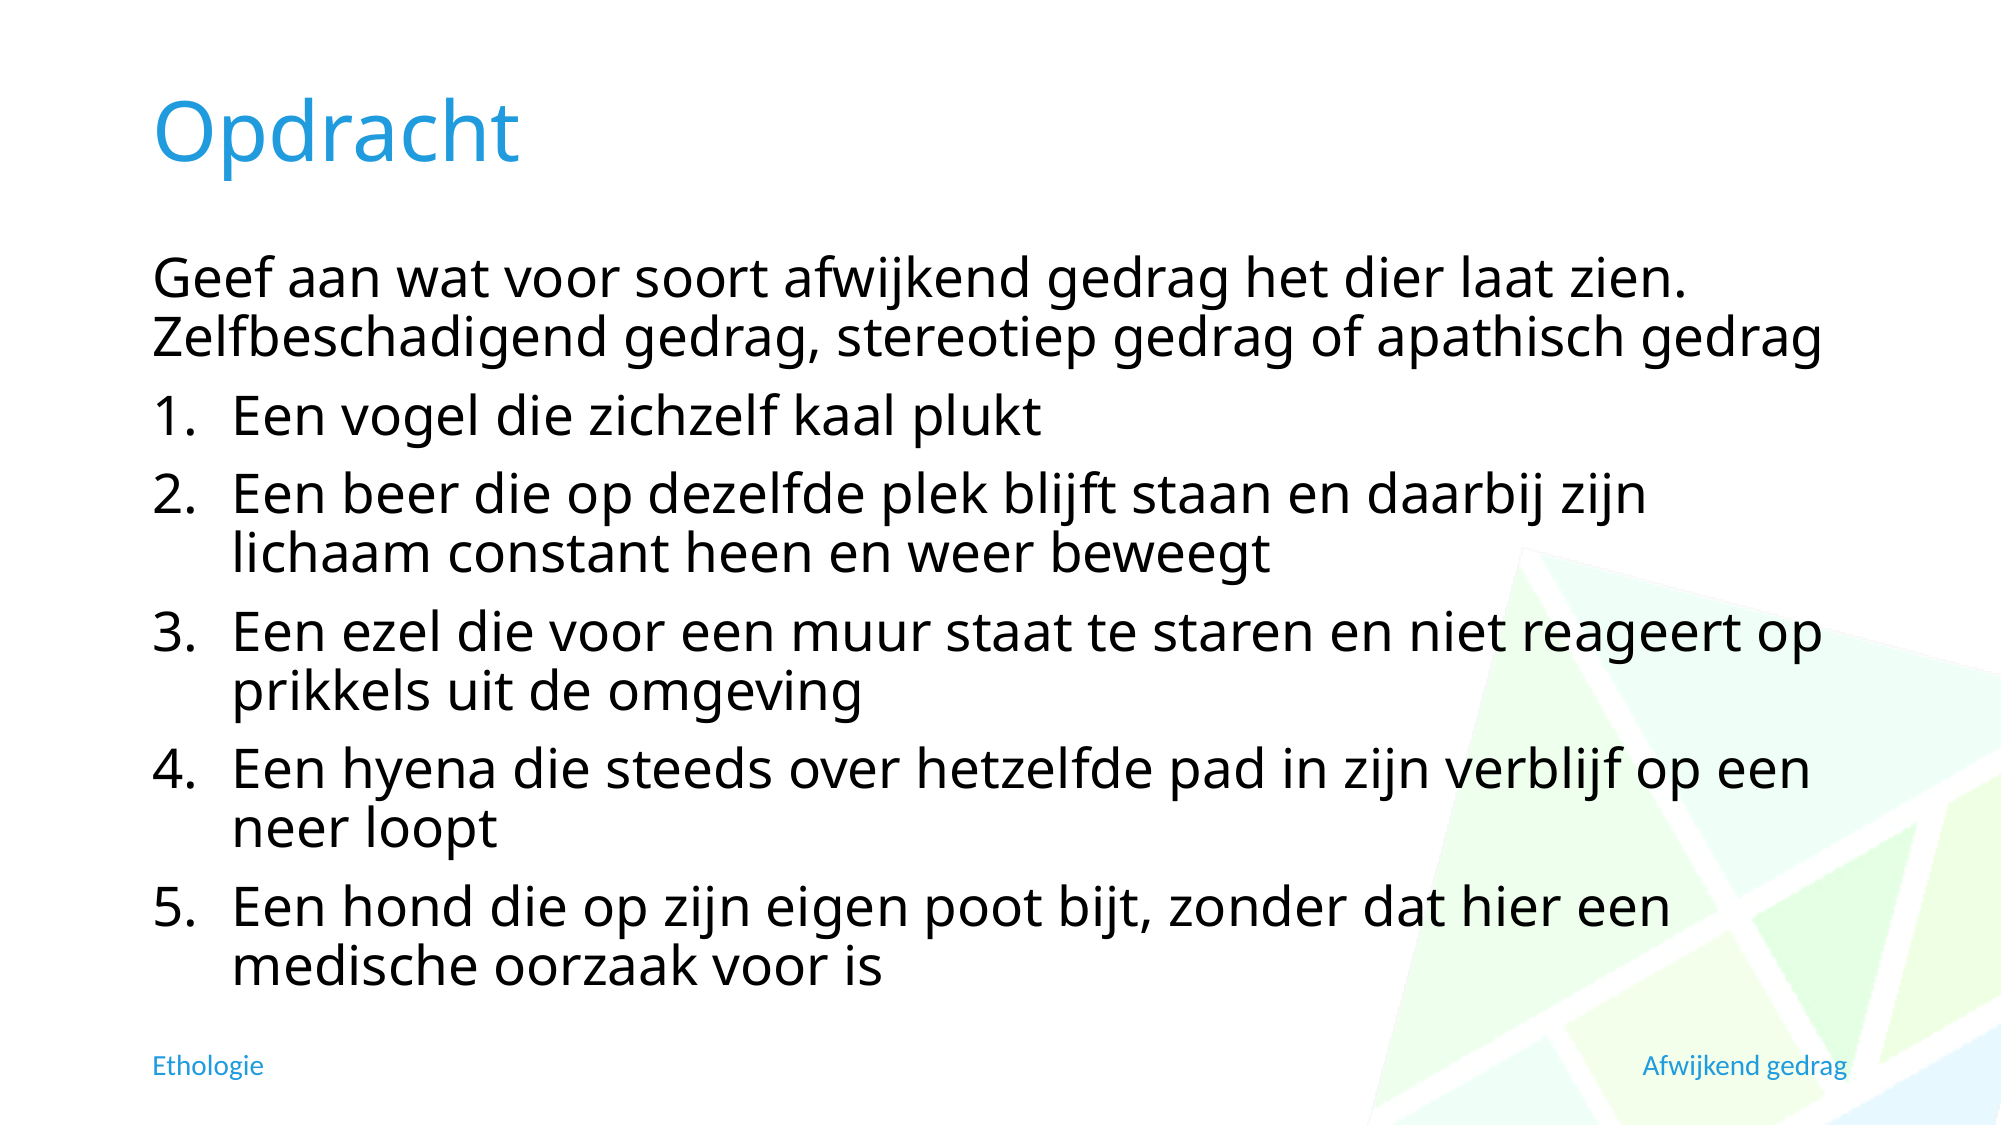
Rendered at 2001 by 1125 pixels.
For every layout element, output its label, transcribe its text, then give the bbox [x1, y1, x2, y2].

list Geef aan wat voor soort afwijkend gedrag het dier laat zien. Zelfbeschadigend gedrag, stereotiep gedrag of apathisch gedrag Een vogel die zichzelf kaal plukt Een beer die op dezelfde plek blijft staan en daarbij zijn lichaam constant heen en weer beweegt Een ezel die voor een muur staat te staren en niet reageert op prikkels uit de omgeving Een hyena die steeds over hetzelfde pad in zijn verblijf op een neer loopt Een hond die op zijn eigen poot bijt, zonder dat hier een medische oorzaak voor is [137, 242, 1863, 1014]
list Ethologie [137, 1042, 588, 1103]
list Afwijkend gedrag [1412, 1042, 1863, 1103]
title Opdracht [137, 59, 1863, 210]
